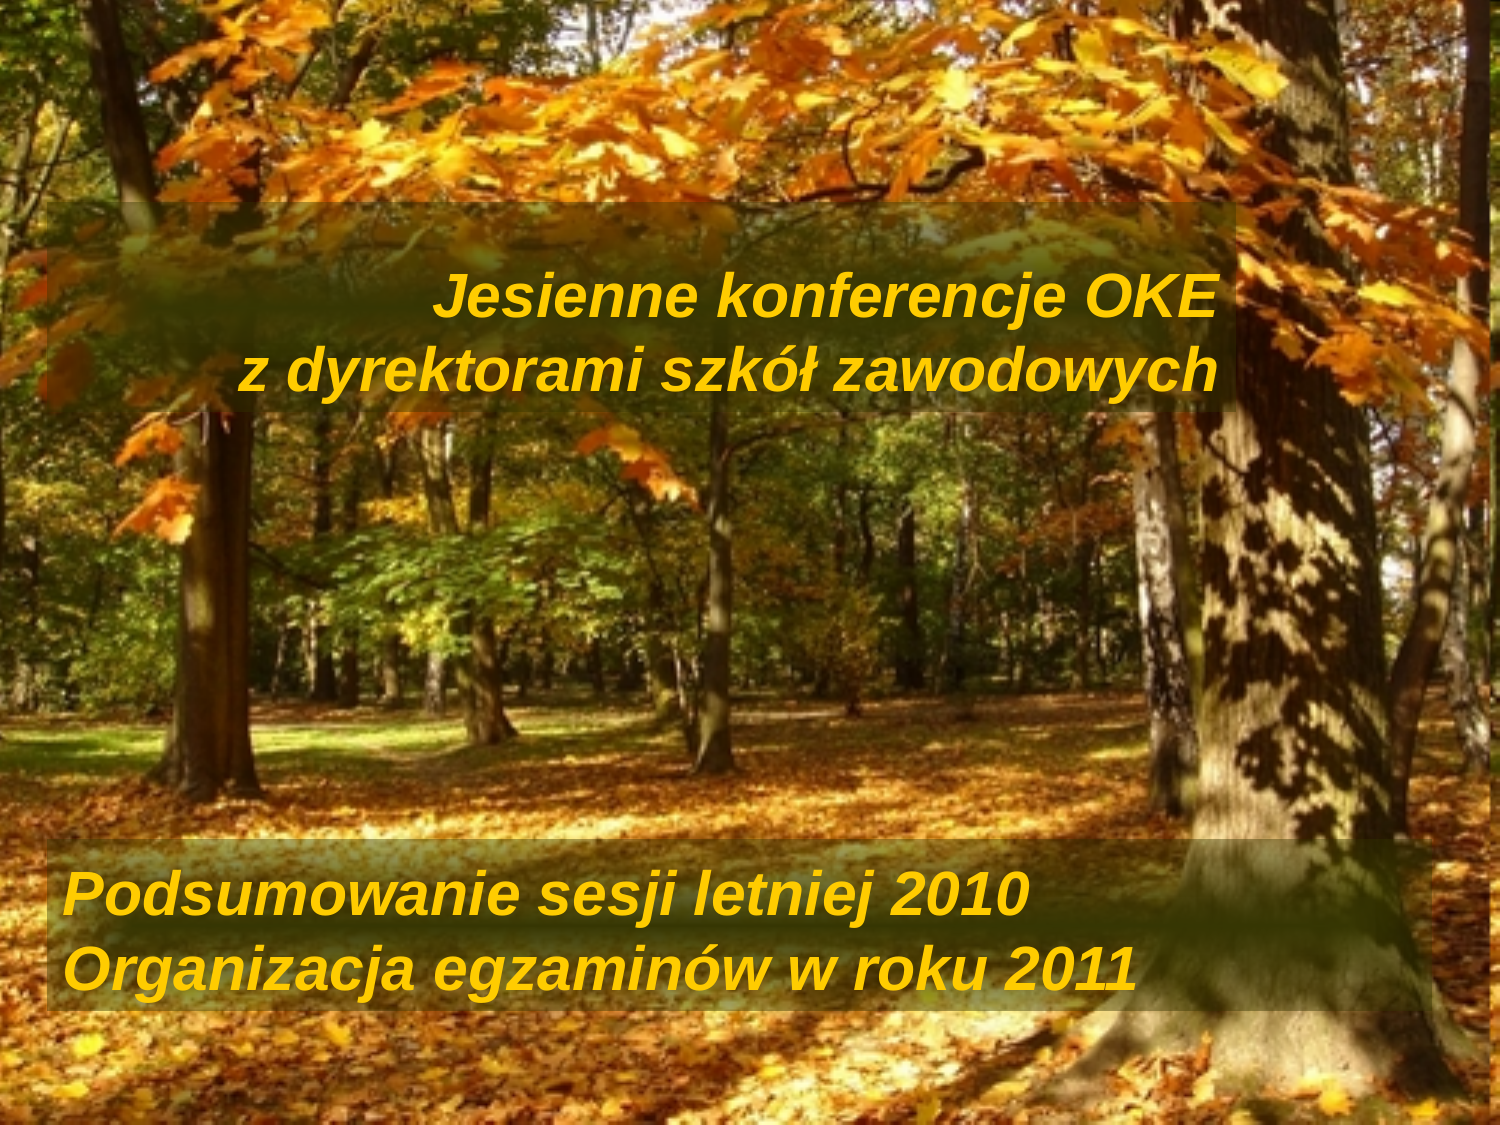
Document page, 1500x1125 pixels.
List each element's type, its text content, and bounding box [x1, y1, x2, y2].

picture [0, 0, 1500, 1125]
subtitle Podsumowanie sesji letniej 2010 Organizacja egzaminów w roku 2011 [47, 839, 1432, 1011]
title Jesienne konferencje OKE z dyrektorami szkół zawodowych [47, 202, 1236, 413]
